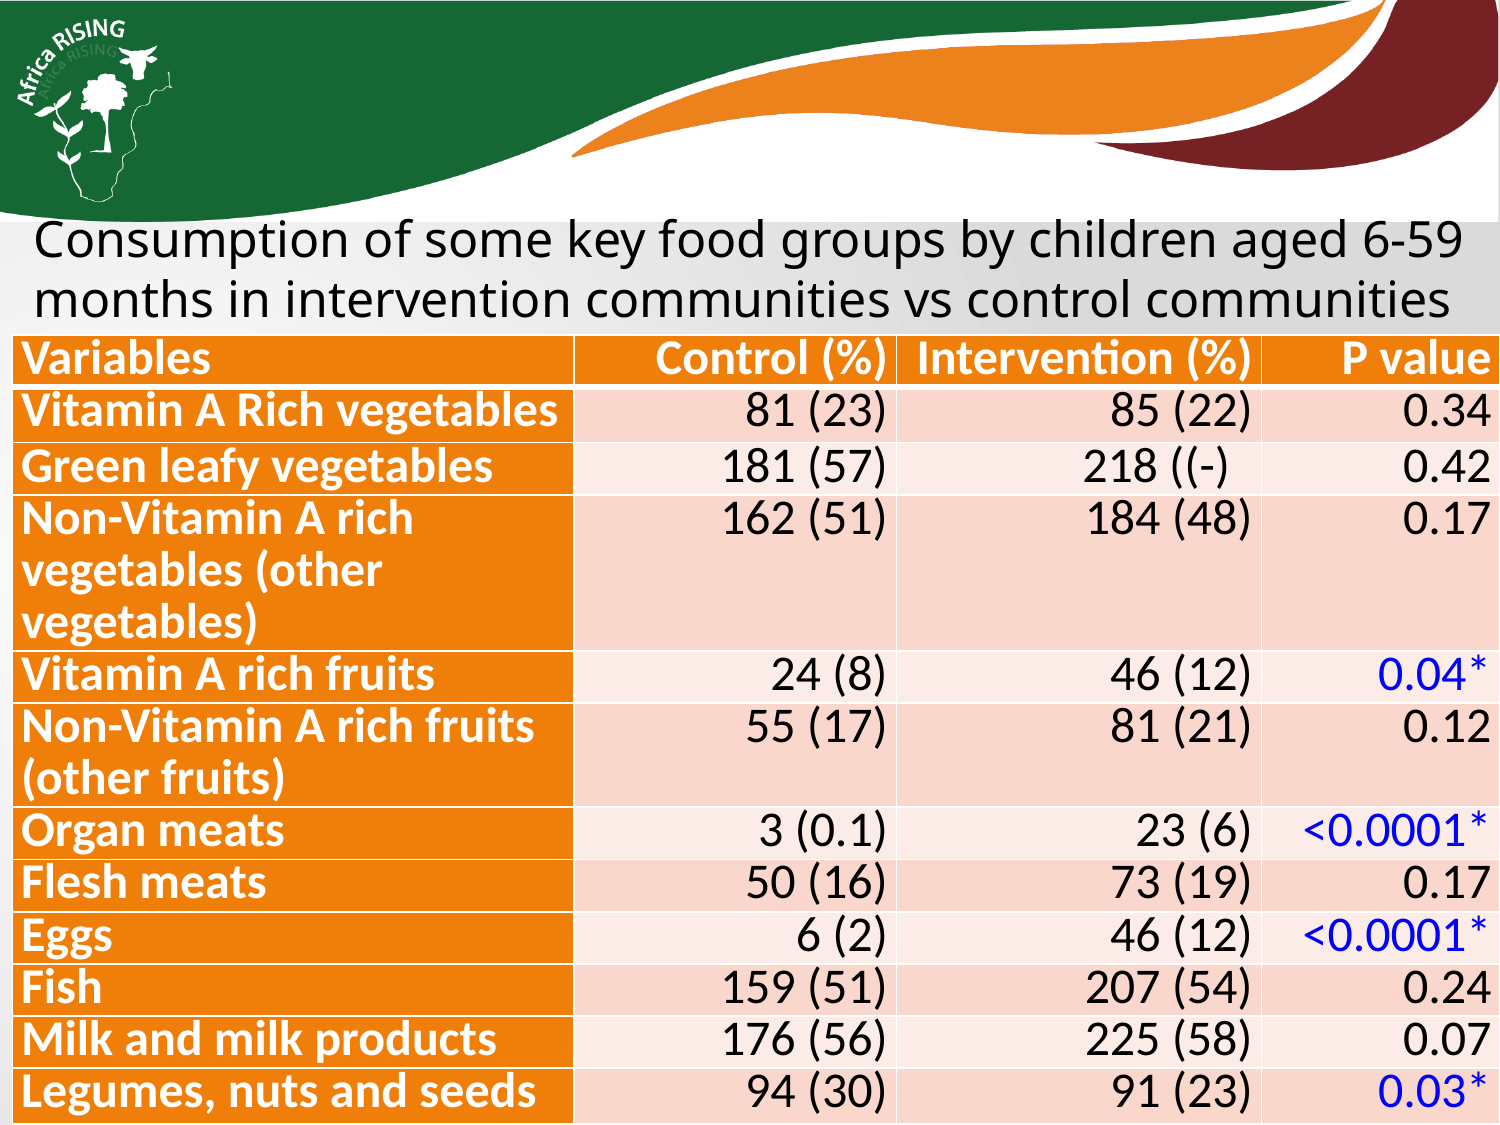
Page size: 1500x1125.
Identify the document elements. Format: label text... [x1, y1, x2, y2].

table_cell Eggs [13, 913, 573, 963]
table_cell 73 (19) [897, 860, 1261, 911]
table_cell Non-Vitamin A rich fruits (other fruits) [13, 704, 573, 806]
table_header Variables [13, 336, 573, 384]
table_cell 184 (48) [897, 496, 1261, 650]
table_cell 176 (56) [575, 1017, 896, 1067]
table_header P value [1262, 336, 1499, 384]
table_cell 91 (23) [897, 1069, 1261, 1123]
table_cell 0.17 [1262, 860, 1499, 911]
table_cell Legumes, nuts and seeds [13, 1069, 573, 1123]
table_cell 207 (54) [897, 965, 1261, 1015]
table_cell 94 (30) [575, 1069, 896, 1123]
table_cell Flesh meats [13, 860, 573, 911]
table_cell 55 (17) [575, 704, 896, 806]
table_cell 46 (12) [897, 913, 1261, 963]
table_cell 23 (6) [897, 808, 1261, 859]
table_cell 85 (22) [897, 390, 1261, 442]
table_cell 0.07 [1262, 1017, 1499, 1067]
table_cell Green leafy vegetables [13, 443, 573, 494]
list Consumption of some key food groups by children aged 6-59 months in intervention communities vs control communities [0, 200, 1500, 338]
table_cell 218 ((-) [897, 443, 1261, 494]
table_cell 0.24 [1262, 965, 1499, 1015]
table_cell 159 (51) [575, 965, 896, 1015]
table_cell 50 (16) [575, 860, 896, 911]
table_cell 0.42 [1262, 443, 1499, 494]
table_cell Vitamin A rich fruits [13, 652, 573, 702]
table_cell 0.34 [1262, 390, 1499, 442]
table_cell 46 (12) [897, 652, 1261, 702]
table_cell 225 (58) [897, 1017, 1261, 1067]
table_cell Organ meats [13, 808, 573, 859]
table_cell 0.12 [1262, 704, 1499, 806]
table_cell <0.0001* [1262, 808, 1499, 859]
table_cell 181 (57) [575, 443, 896, 494]
table_cell Vitamin A Rich vegetables [13, 390, 573, 442]
table_cell 6 (2) [575, 913, 896, 963]
table_cell <0.0001* [1262, 913, 1499, 963]
table_header Intervention (%) [897, 336, 1261, 384]
table_cell 0.03* [1262, 1069, 1499, 1123]
table_cell 3 (0.1) [575, 808, 896, 859]
picture [0, 0, 1499, 200]
table_cell 0.04* [1262, 652, 1499, 702]
table_cell 81 (23) [575, 390, 896, 442]
table_cell 81 (21) [897, 704, 1261, 806]
table_header Control (%) [575, 336, 896, 384]
table_cell Milk and milk products [13, 1017, 573, 1067]
table_cell 24 (8) [575, 652, 896, 702]
table_cell 0.17 [1262, 496, 1499, 650]
table_cell 162 (51) [575, 496, 896, 650]
table_cell Fish [13, 965, 573, 1015]
table_cell Non-Vitamin A rich vegetables (other vegetables) [13, 496, 573, 650]
